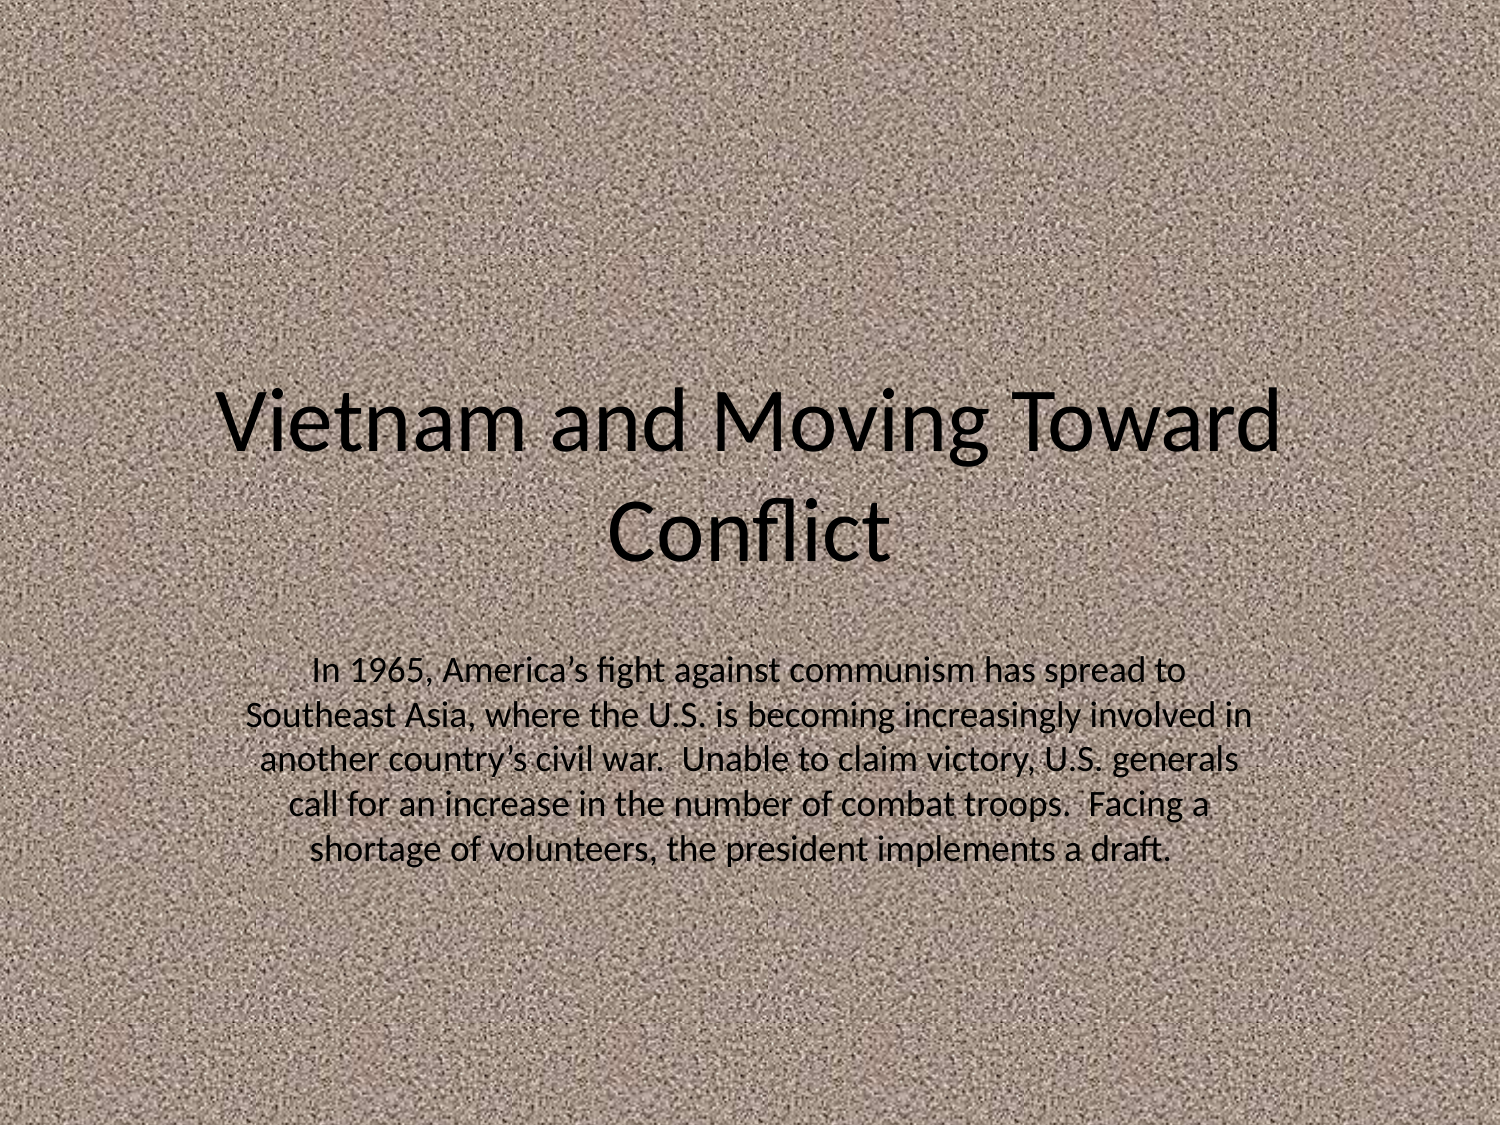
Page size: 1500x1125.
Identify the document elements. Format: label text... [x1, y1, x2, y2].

title Vietnam and Moving Toward Conflict [112, 349, 1388, 591]
subtitle In 1965, America’s fight against communism has spread to Southeast Asia, where the U.S. is becoming increasingly involved in another country’s civil war. Unable to claim victory, U.S. generals call for an increase in the number of combat troops. Facing a shortage of volunteers, the president implements a draft. [225, 637, 1275, 925]
picture [0, 0, 1500, 1125]
